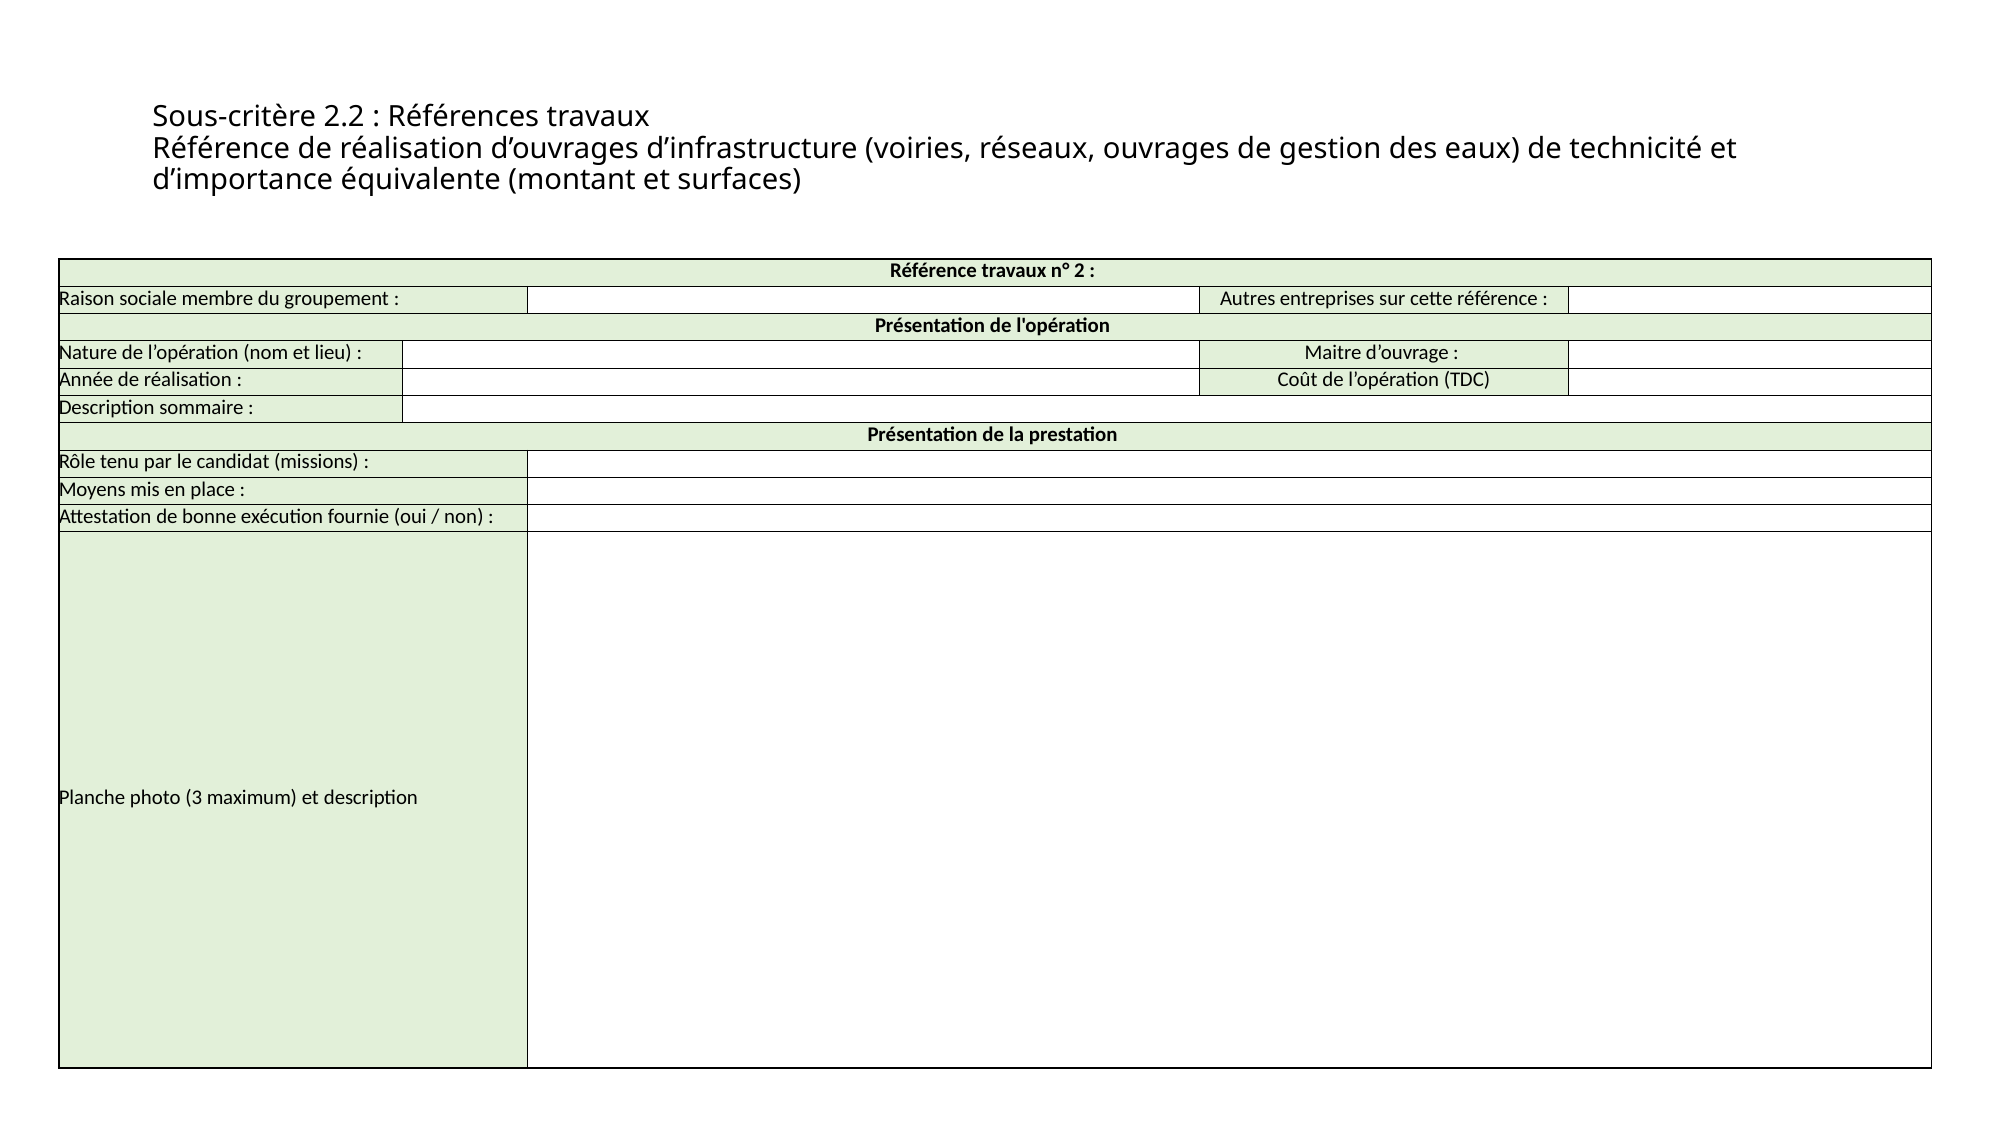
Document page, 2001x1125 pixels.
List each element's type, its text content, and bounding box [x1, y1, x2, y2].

table_cell [403, 341, 1199, 368]
table_cell Description sommaire : [60, 396, 402, 422]
table_cell Nature de l’opération (nom et lieu) : [60, 341, 402, 368]
table_cell [528, 505, 1931, 531]
table_cell Autres entreprises sur cette référence : [1200, 287, 1568, 313]
table_cell Maitre d’ouvrage : [1200, 341, 1568, 368]
table_cell Coût de l’opération (TDC) [1200, 369, 1568, 395]
table_cell [1569, 341, 1931, 368]
table_cell [528, 532, 1931, 1067]
table_cell Planche photo (3 maximum) et description [60, 532, 527, 1067]
title Sous-critère 2.2 : Références travaux Référence de réalisation d’ouvrages d’infrastructure (voiries, réseaux, ouvrages de gestion des eaux) de technicité et d’importance équivalente (montant et surfaces) [137, 59, 1863, 238]
table_cell Rôle tenu par le candidat (missions) : [60, 451, 527, 477]
table_cell [403, 396, 1931, 422]
table_cell [1569, 287, 1931, 313]
table_cell [528, 287, 1199, 313]
table_cell Présentation de la prestation [60, 423, 1931, 450]
table_cell Attestation de bonne exécution fournie (oui / non) : [60, 505, 527, 531]
table_header Référence travaux n° 2 : [60, 260, 1931, 286]
table_cell Moyens mis en place : [60, 478, 527, 504]
table_cell [403, 369, 1199, 395]
table_cell Présentation de l'opération [60, 314, 1931, 340]
table_cell [528, 478, 1931, 504]
table_cell [1569, 369, 1931, 395]
table_cell [528, 451, 1931, 477]
table_cell Raison sociale membre du groupement : [60, 287, 527, 313]
table_cell Année de réalisation : [60, 369, 402, 395]
